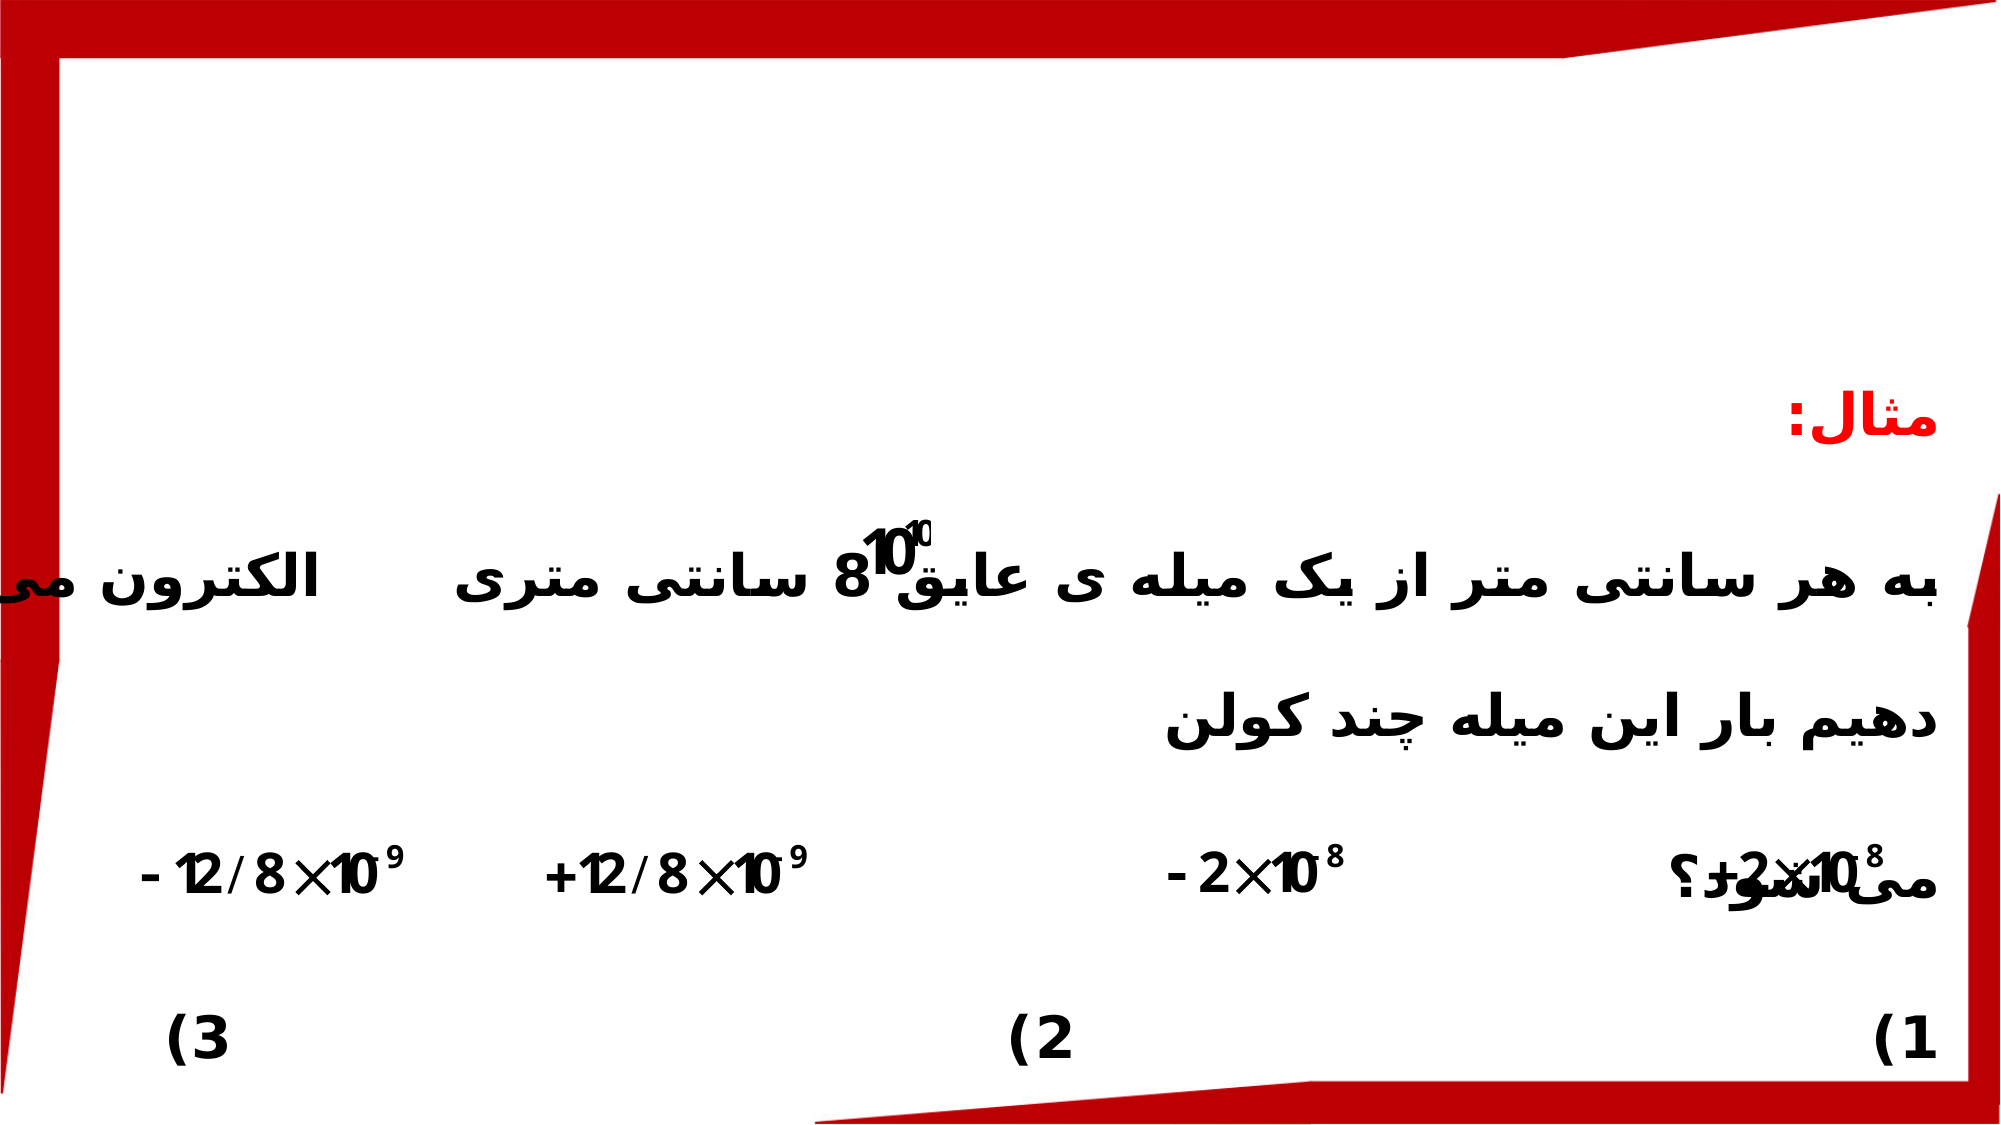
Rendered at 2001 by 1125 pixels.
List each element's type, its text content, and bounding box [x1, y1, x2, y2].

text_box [542, 839, 808, 901]
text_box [1704, 837, 1887, 899]
picture [0, 0, 2001, 1125]
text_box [1165, 837, 1347, 899]
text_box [859, 512, 931, 583]
text_box مثال: به هر سانتی متر از یک میله ی عایق 8 سانتی متری الکترون می دهیم بار این میله چند کولن می شود؟ 1) 2) 3) 4) [0, 299, 1955, 1125]
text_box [138, 839, 404, 901]
